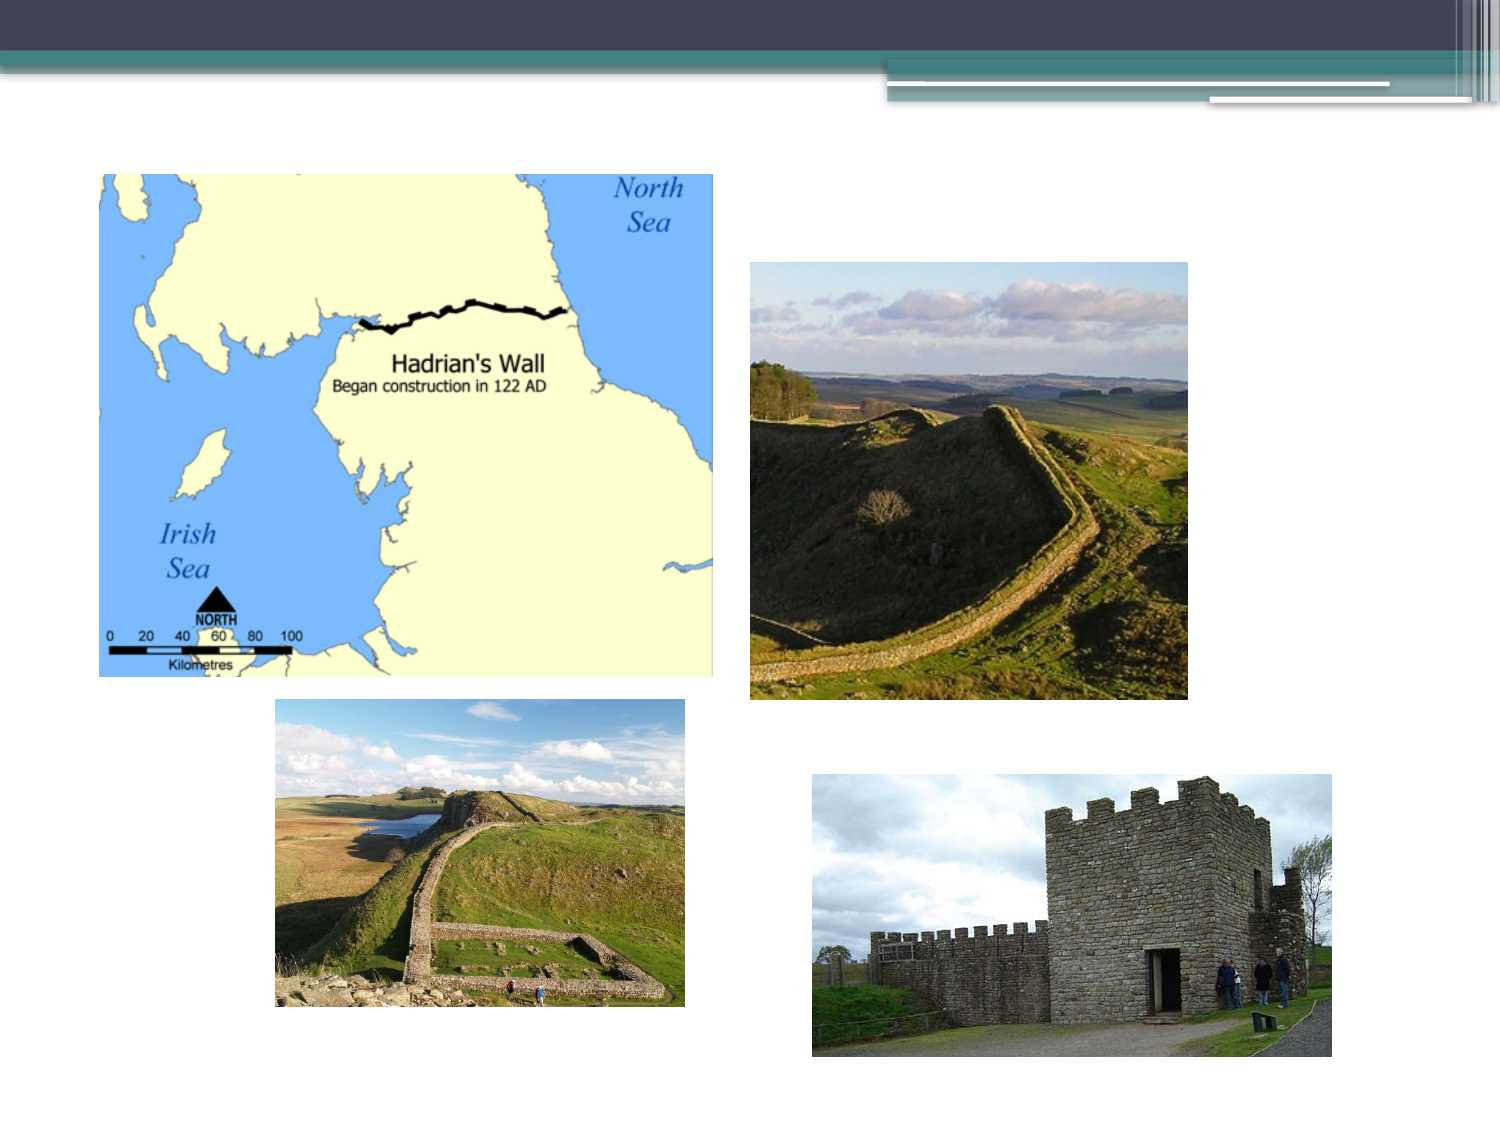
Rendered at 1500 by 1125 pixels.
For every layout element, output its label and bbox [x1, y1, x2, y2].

picture [749, 262, 1188, 701]
picture [812, 774, 1332, 1058]
picture [99, 174, 713, 677]
picture [274, 699, 685, 1008]
